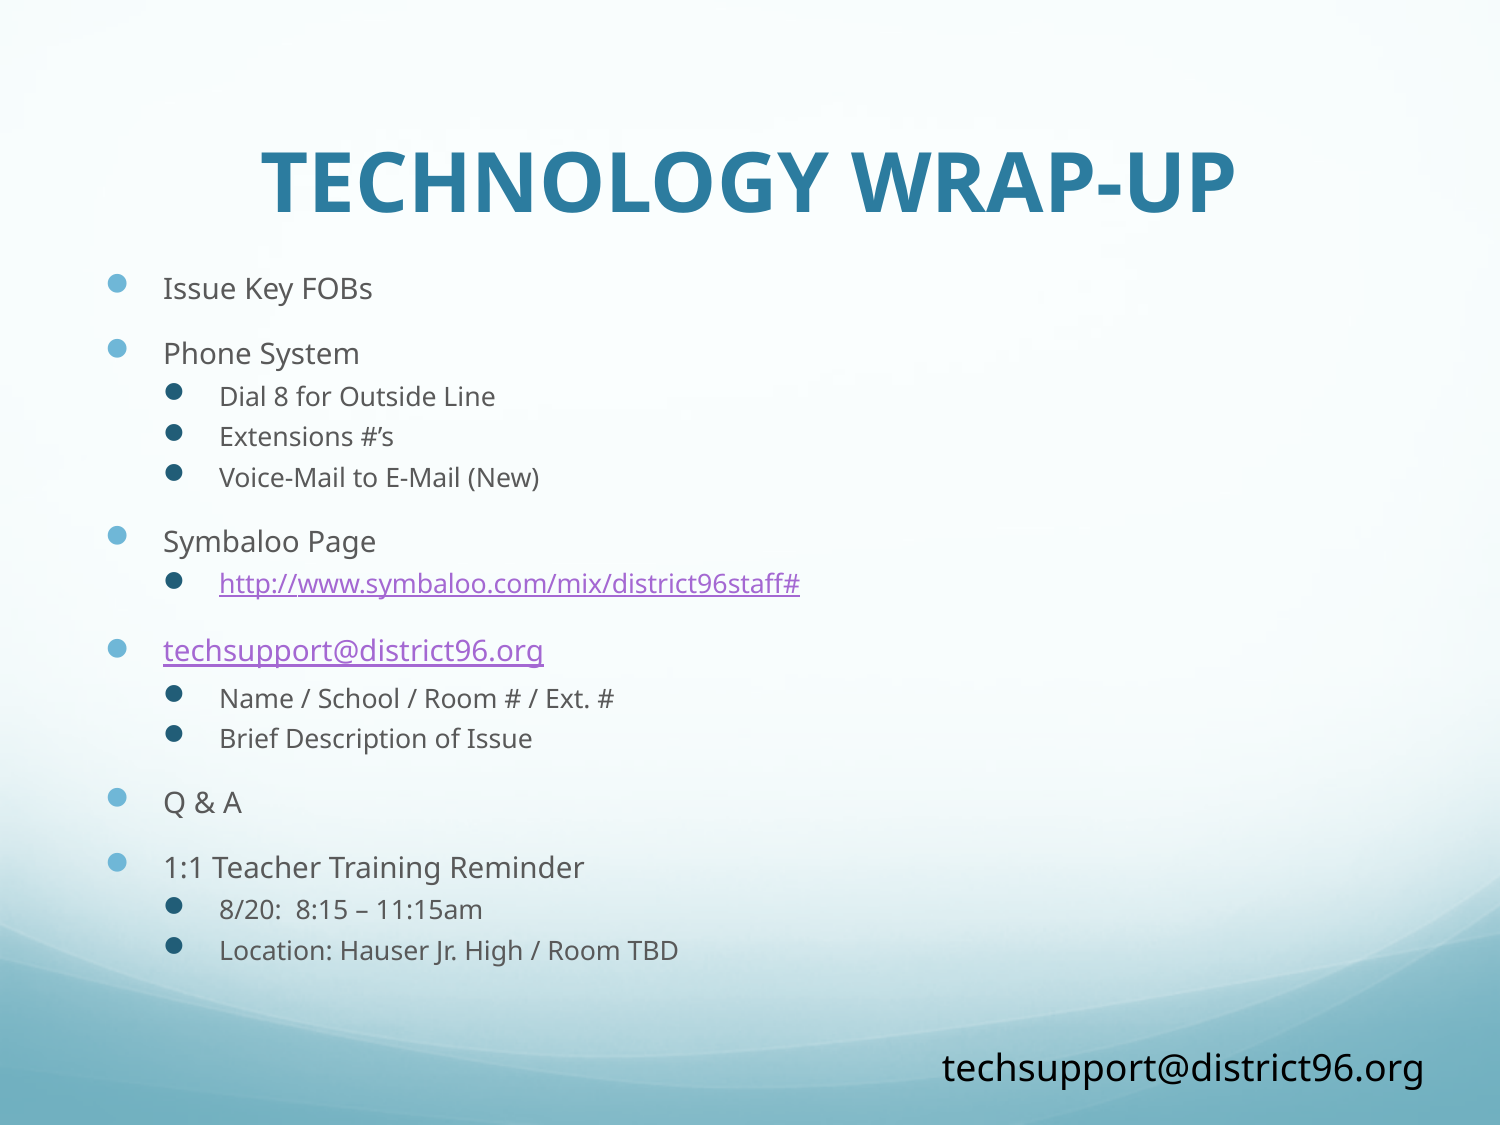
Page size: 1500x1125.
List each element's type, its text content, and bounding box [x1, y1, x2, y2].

title Technology Wrap-Up [90, 17, 1410, 237]
list Issue Key FOBs Phone System Dial 8 for Outside Line Extensions #’s Voice-Mail to E-Mail (New) Symbaloo Page http://www.symbaloo.com/mix/district96staff# techsupport@district96.org Name / School / Room # / Ext. # Brief Description of Issue Q & A 1:1 Teacher Training Reminder 8/20: 8:15 – 11:15am Location: Hauser Jr. High / Room TBD [90, 262, 1410, 975]
text_box techsupport@district96.org [927, 1036, 1452, 1097]
